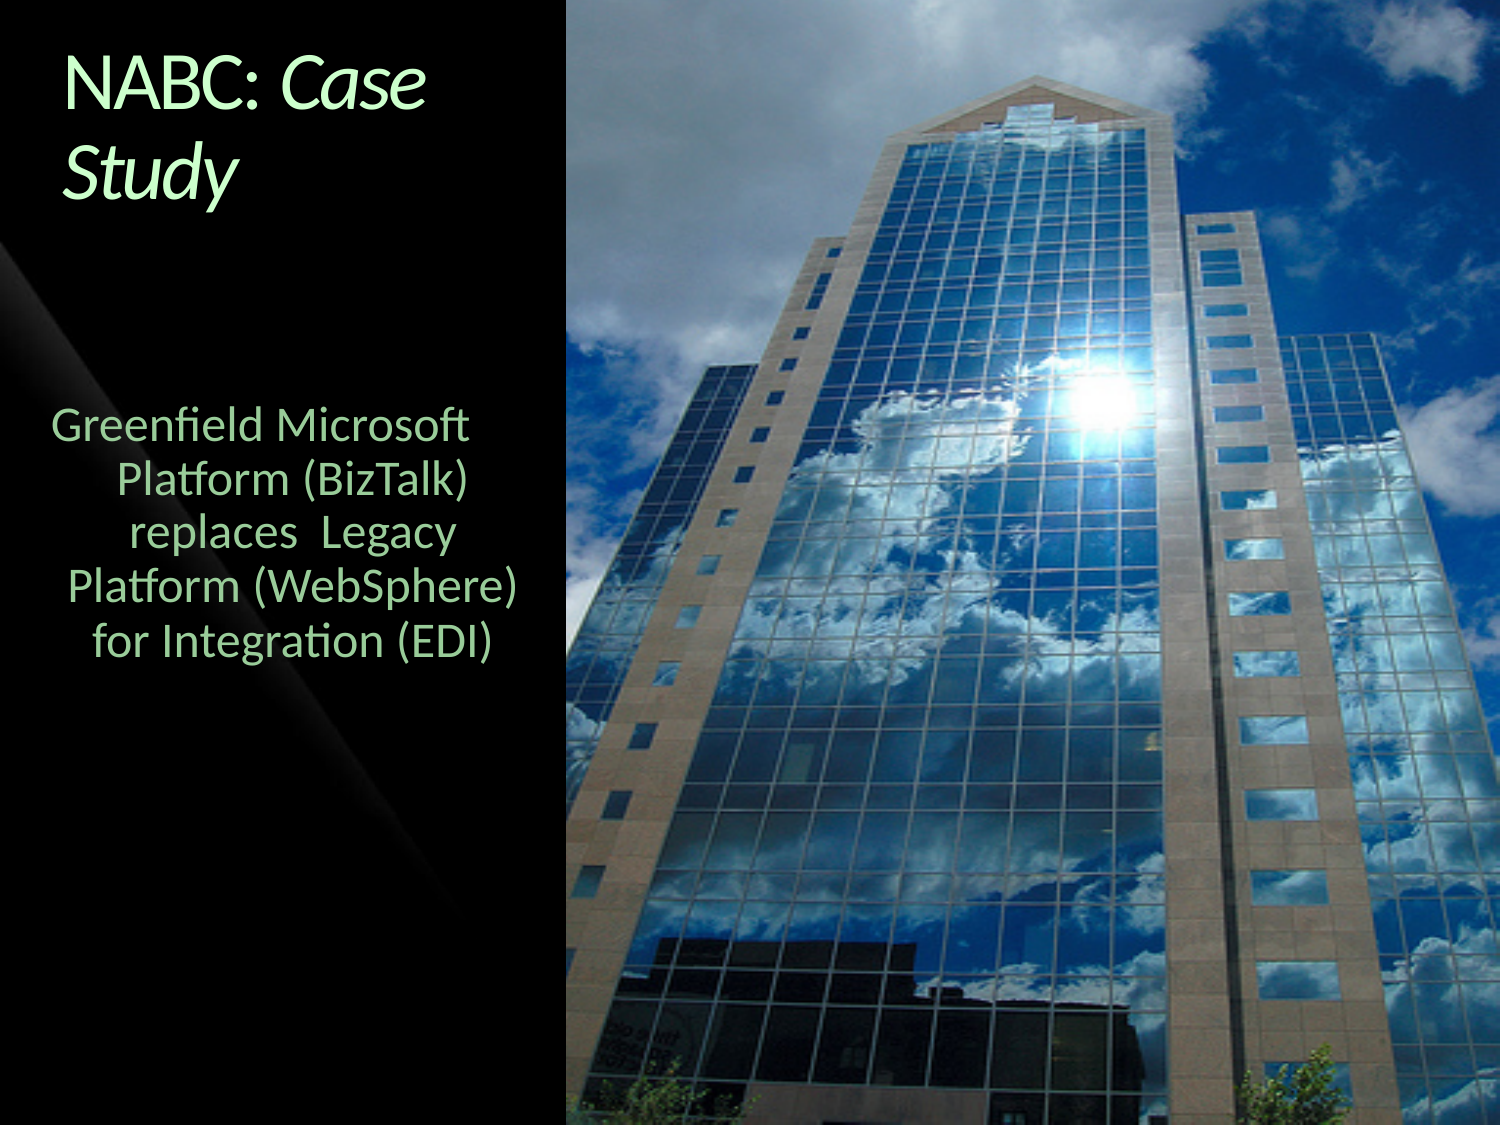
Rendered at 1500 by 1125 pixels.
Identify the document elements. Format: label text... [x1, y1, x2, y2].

picture [0, 0, 1500, 1125]
list Greenfield Microsoft Platform (BizTalk) replaces Legacy Platform (WebSphere) for Integration (EDI) [0, 397, 522, 671]
title NABC: Case Study [62, 37, 560, 220]
